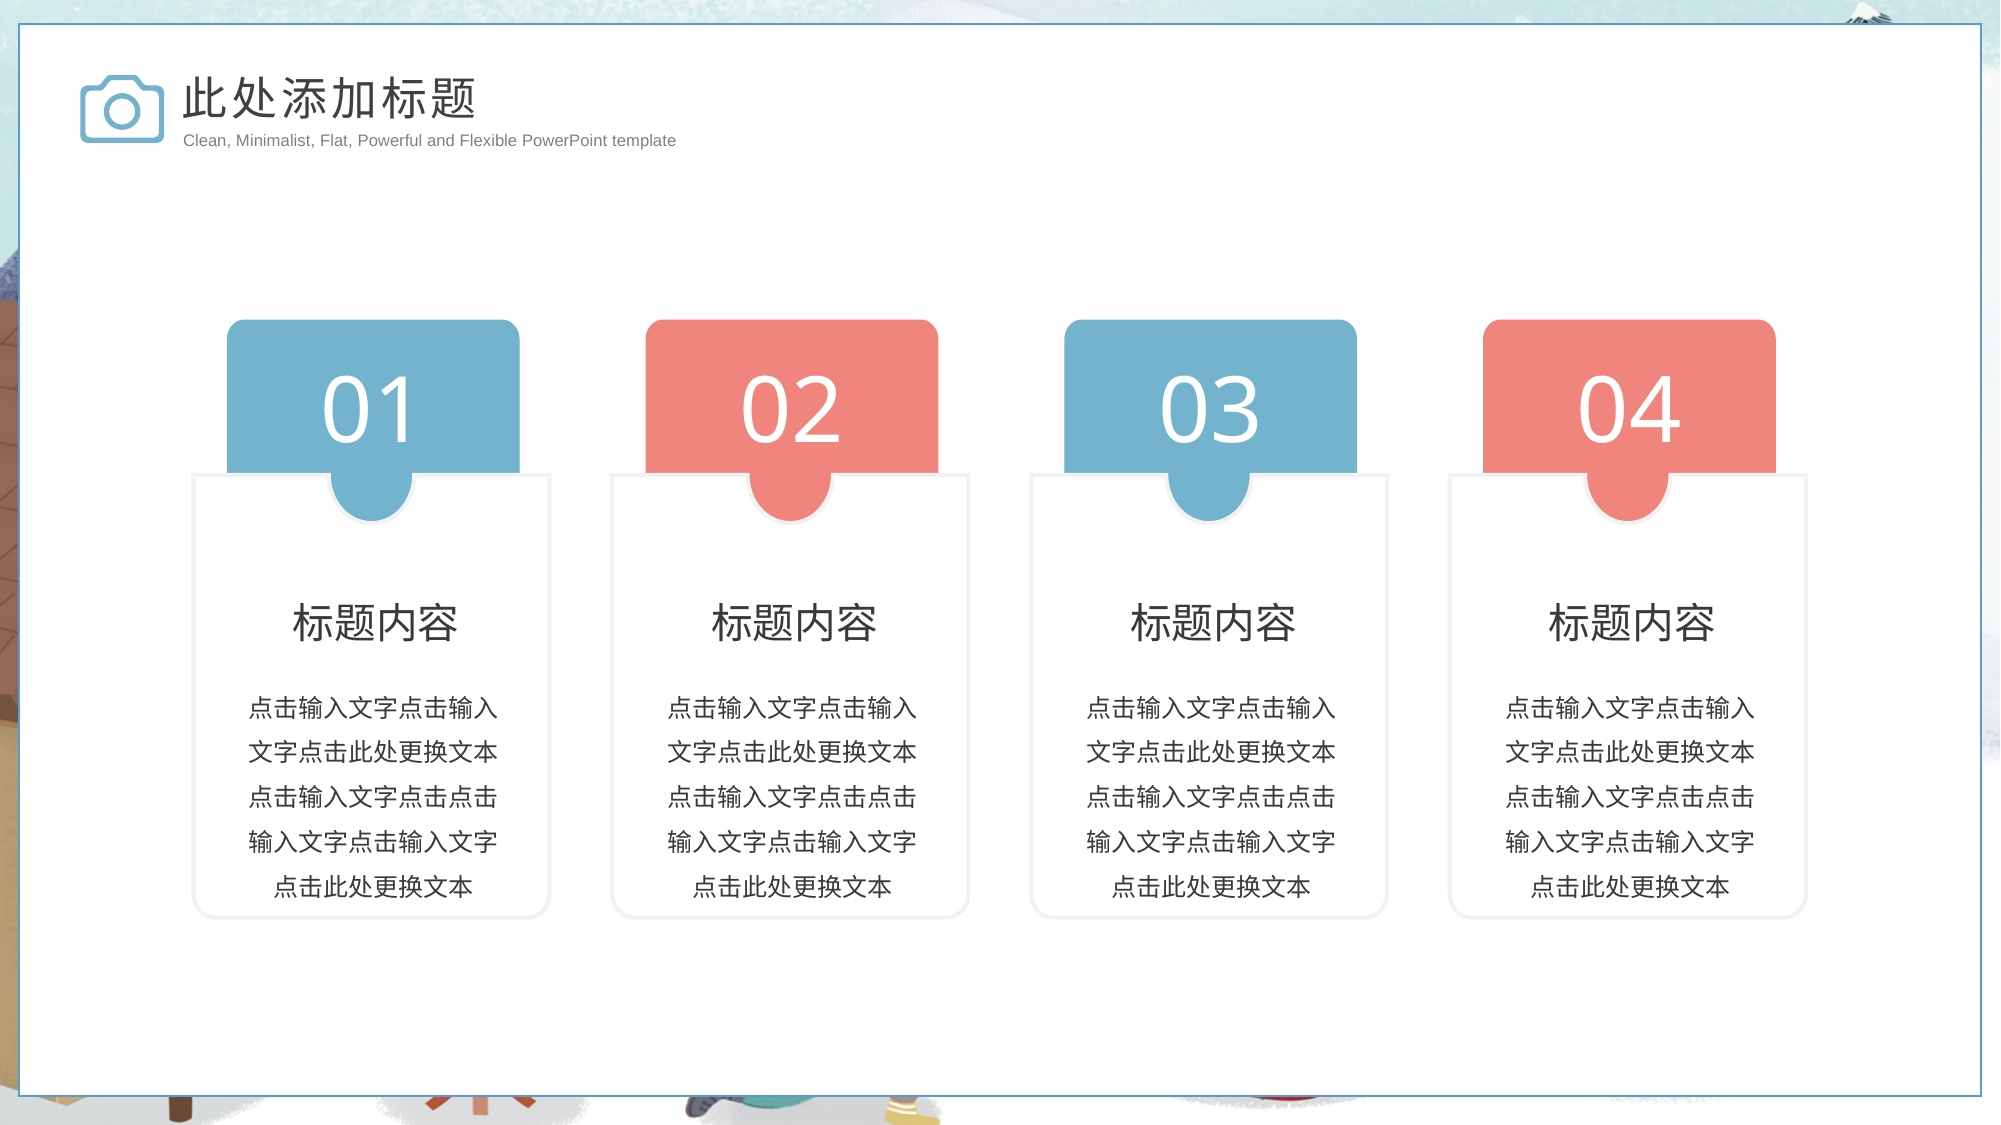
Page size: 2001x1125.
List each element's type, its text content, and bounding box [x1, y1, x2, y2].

text_box 01 [226, 319, 520, 523]
text_box 标题内容 [1527, 589, 1738, 655]
text_box [193, 474, 550, 918]
text_box 点击输入文字点击输入文字点击此处更换文本点击输入文字点击点击输入文字点击输入文字点击此处更换文本 [1065, 669, 1358, 954]
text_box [168, 64, 983, 155]
text_box [612, 474, 969, 918]
text_box 标题内容 [689, 589, 900, 655]
text_box [1030, 474, 1388, 918]
text_box 标题内容 [270, 589, 482, 655]
picture [0, 0, 2001, 1125]
text_box 点击输入文字点击输入文字点击此处更换文本点击输入文字点击点击输入文字点击输入文字点击此处更换文本 [1484, 669, 1776, 954]
text_box 点击输入文字点击输入文字点击此处更换文本点击输入文字点击点击输入文字点击输入文字点击此处更换文本 [228, 669, 520, 954]
text_box 02 [645, 319, 939, 523]
text_box [80, 74, 165, 143]
text_box 04 [1483, 319, 1776, 523]
text_box 03 [1064, 319, 1358, 523]
text_box [1449, 474, 1806, 918]
text_box 标题内容 [1108, 589, 1319, 655]
text_box 点击输入文字点击输入文字点击此处更换文本点击输入文字点击点击输入文字点击输入文字点击此处更换文本 [646, 669, 939, 954]
